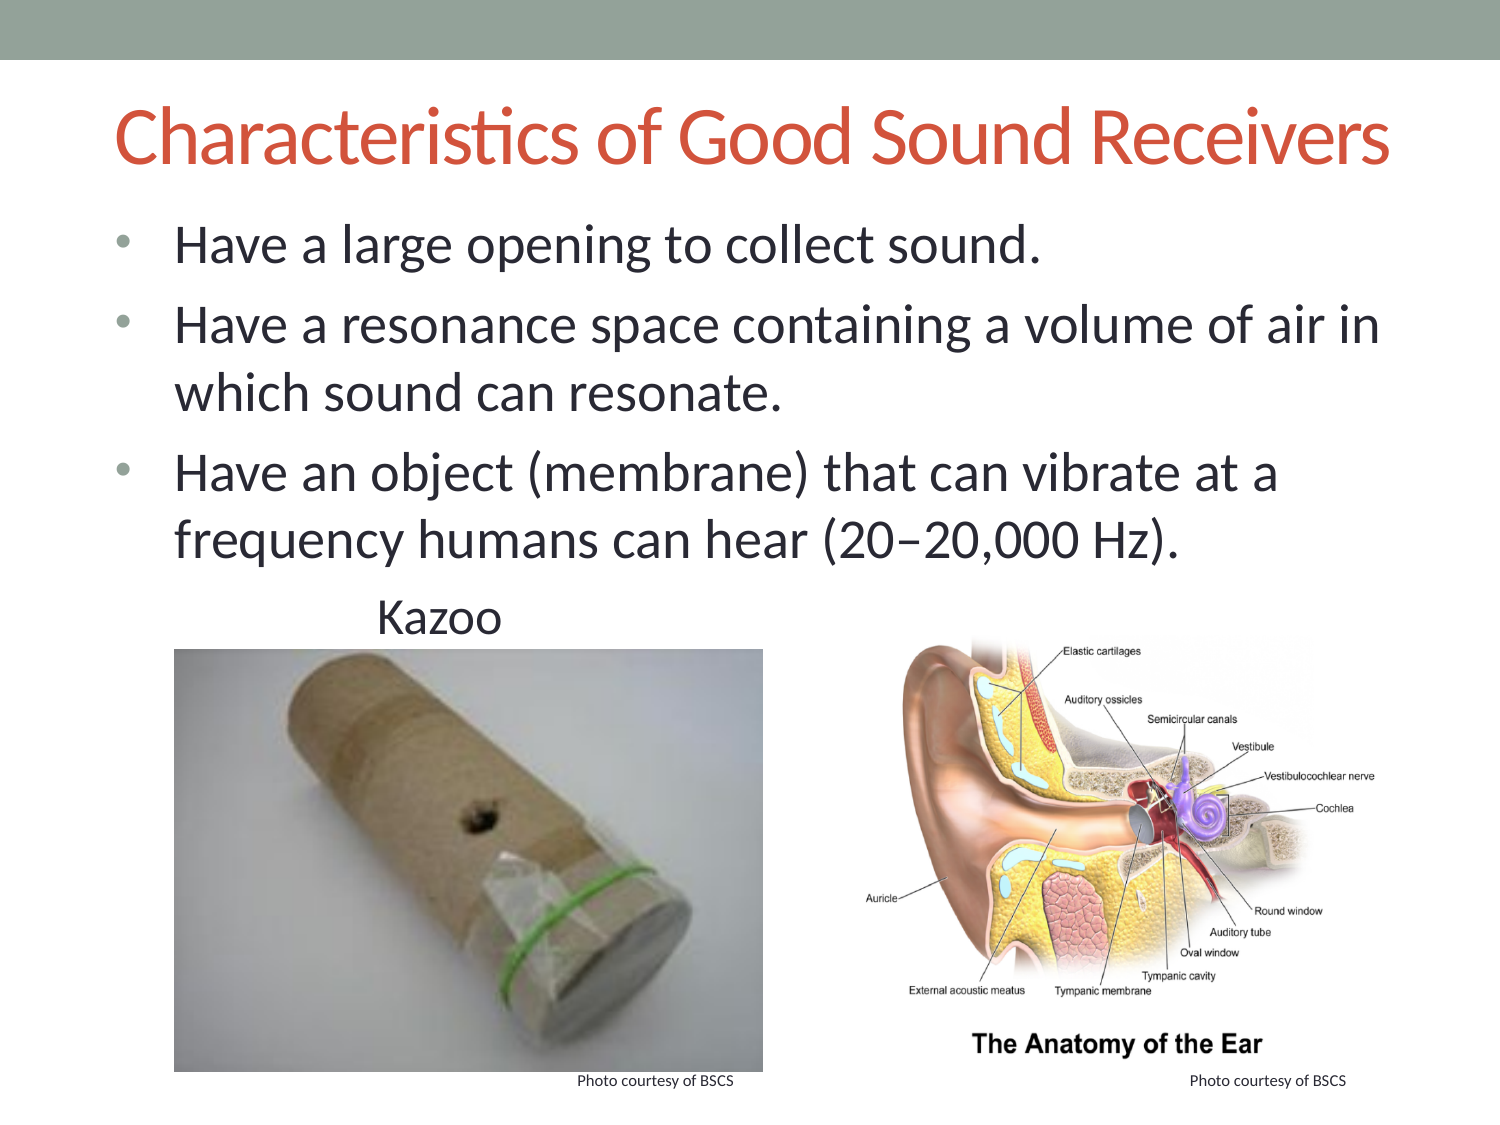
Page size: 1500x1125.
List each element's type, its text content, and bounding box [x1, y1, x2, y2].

picture [174, 649, 763, 1073]
text_box Photo courtesy of BSCS [562, 1080, 763, 1098]
text_box Kazoo [362, 574, 525, 646]
text_box Photo courtesy of BSCS [1175, 1075, 1375, 1098]
title Characteristics of Good Sound Receivers [99, 50, 1425, 200]
list Have a large opening to collect sound. Have a resonance space containing a volume of air in which sound can resonate. Have an object (membrane) that can vibrate at a frequency humans can hear (20–20,000 Hz). [99, 200, 1450, 563]
picture [849, 612, 1386, 1068]
